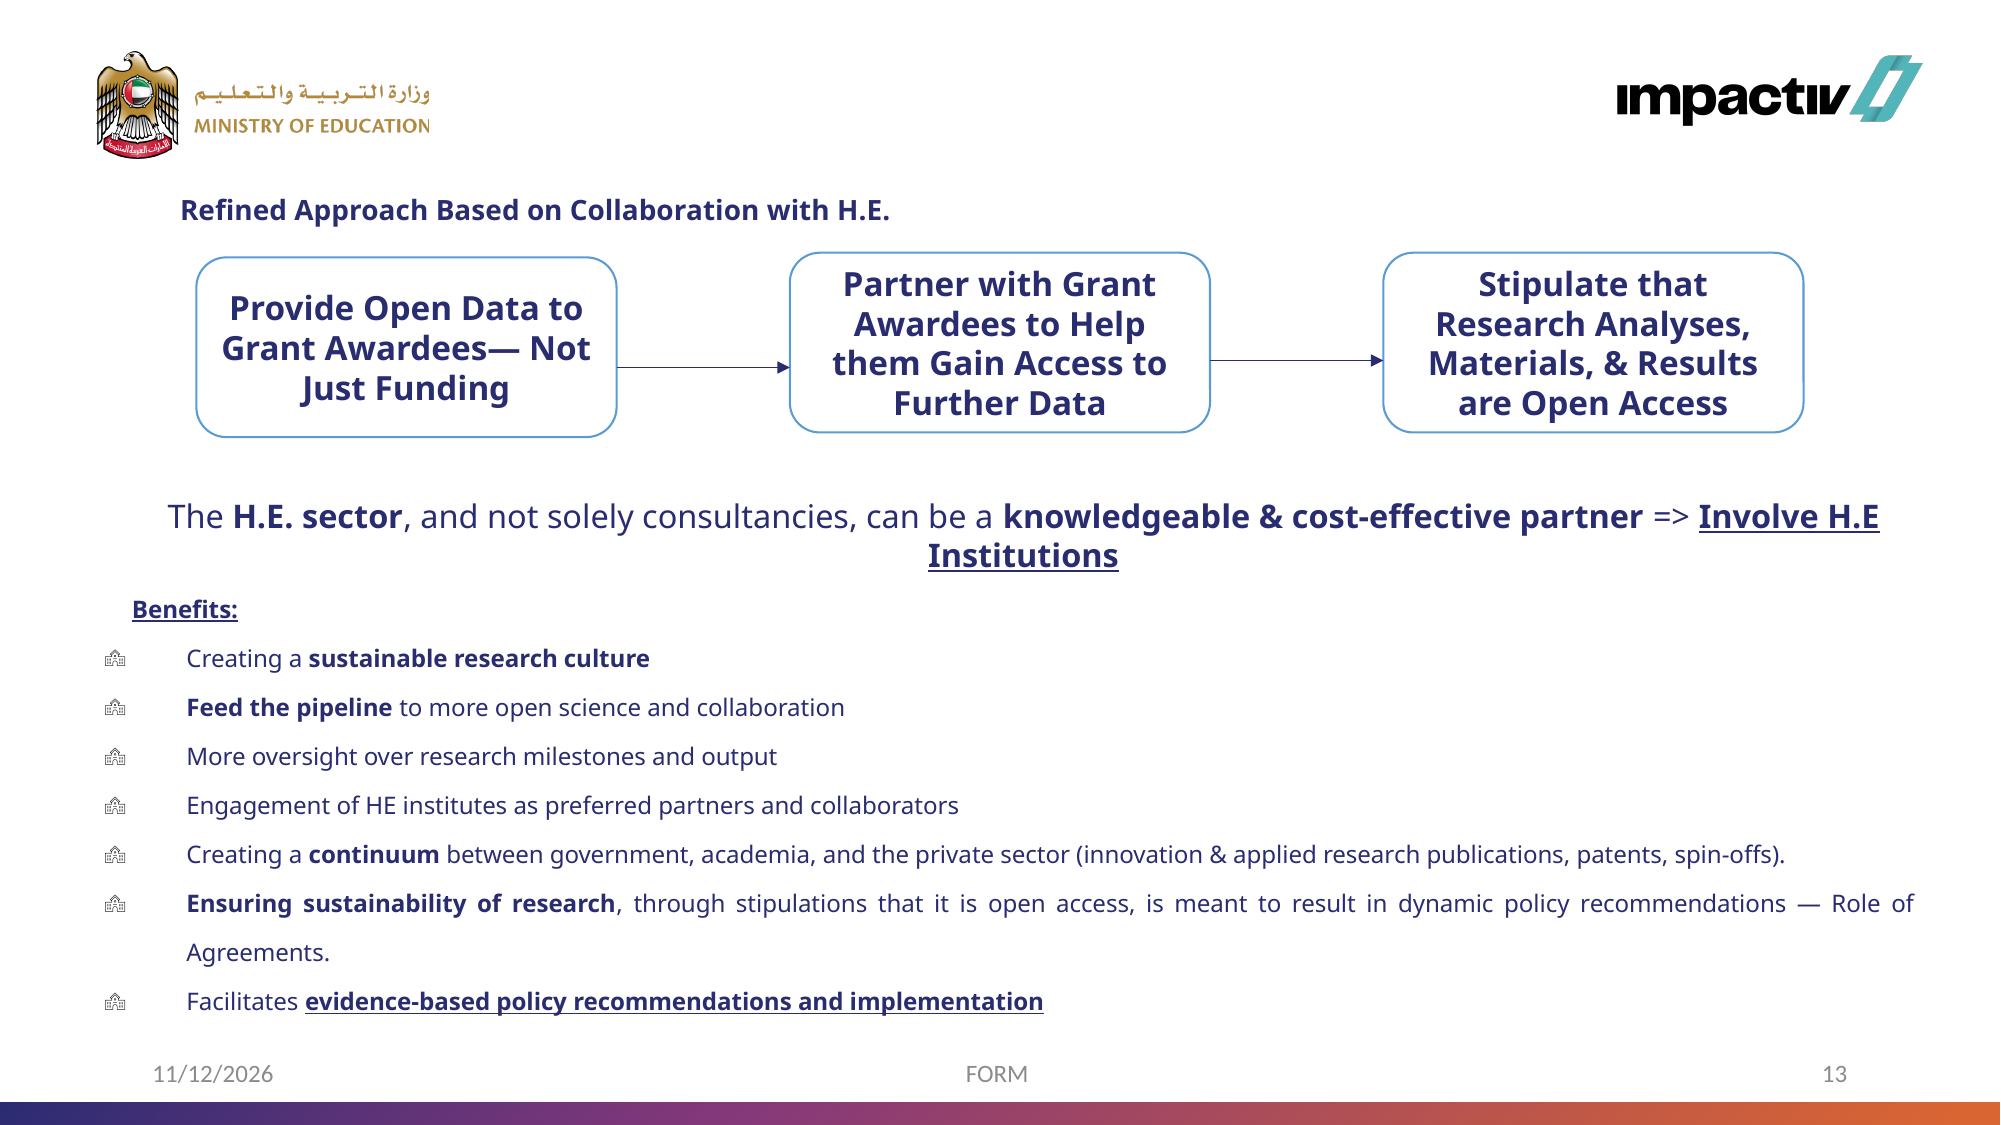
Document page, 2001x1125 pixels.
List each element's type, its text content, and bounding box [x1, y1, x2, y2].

title Refined Approach Based on Collaboration with H.E. [165, 189, 1931, 257]
picture [102, 792, 128, 818]
text_box Provide Open Data to Grant Awardees— Not Just Funding [195, 256, 618, 439]
picture [102, 743, 128, 769]
slide_number 13 [1412, 1042, 1863, 1103]
text_box The H.E. sector, and not solely consultancies, can be a knowledgeable & cost-effective partner => Involve H.E Institutions Benefits: Creating a sustainable research culture Feed the pipeline to more open science and collaboration More oversight over research milestones and output Engagement of HE institutes as preferred partners and collaborators Creating a continuum between government, academia, and the private sector (innovation & applied research publications, patents, spin-offs). Ensuring sustainability of research, through stipulations that it is open access, is meant to result in dynamic policy recommendations — Role of Agreements. Facilitates evidence-based policy recommendations and implementation [80, 257, 1931, 1024]
picture [102, 841, 128, 867]
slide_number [137, 1042, 588, 1103]
text_box Stipulate that Research Analyses, Materials, & Results are Open Access [1382, 251, 1805, 434]
text_box Partner with Grant Awardees to Help them Gain Access to Further Data [788, 251, 1212, 434]
picture [102, 694, 128, 719]
picture [102, 890, 128, 916]
picture [1610, 52, 1929, 128]
picture [102, 645, 128, 670]
picture [102, 988, 128, 1014]
footer FORM [662, 1042, 1338, 1103]
